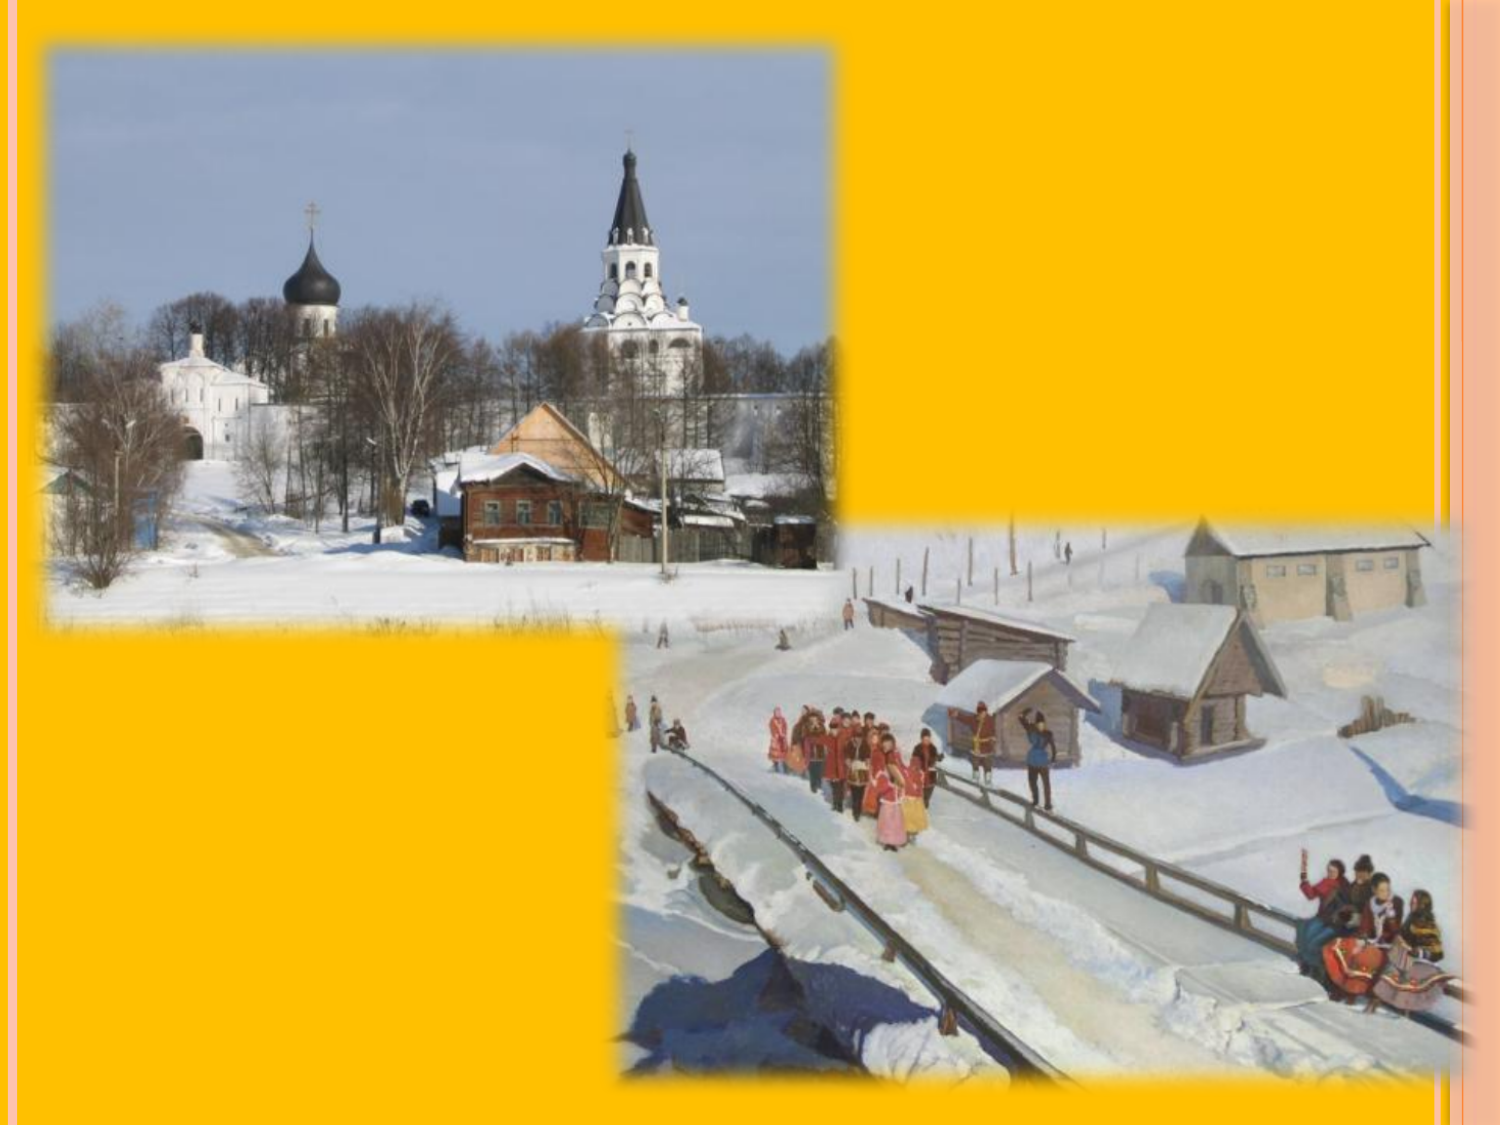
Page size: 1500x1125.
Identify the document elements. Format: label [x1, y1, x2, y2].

list [597, 503, 1484, 1098]
picture [22, 22, 856, 649]
